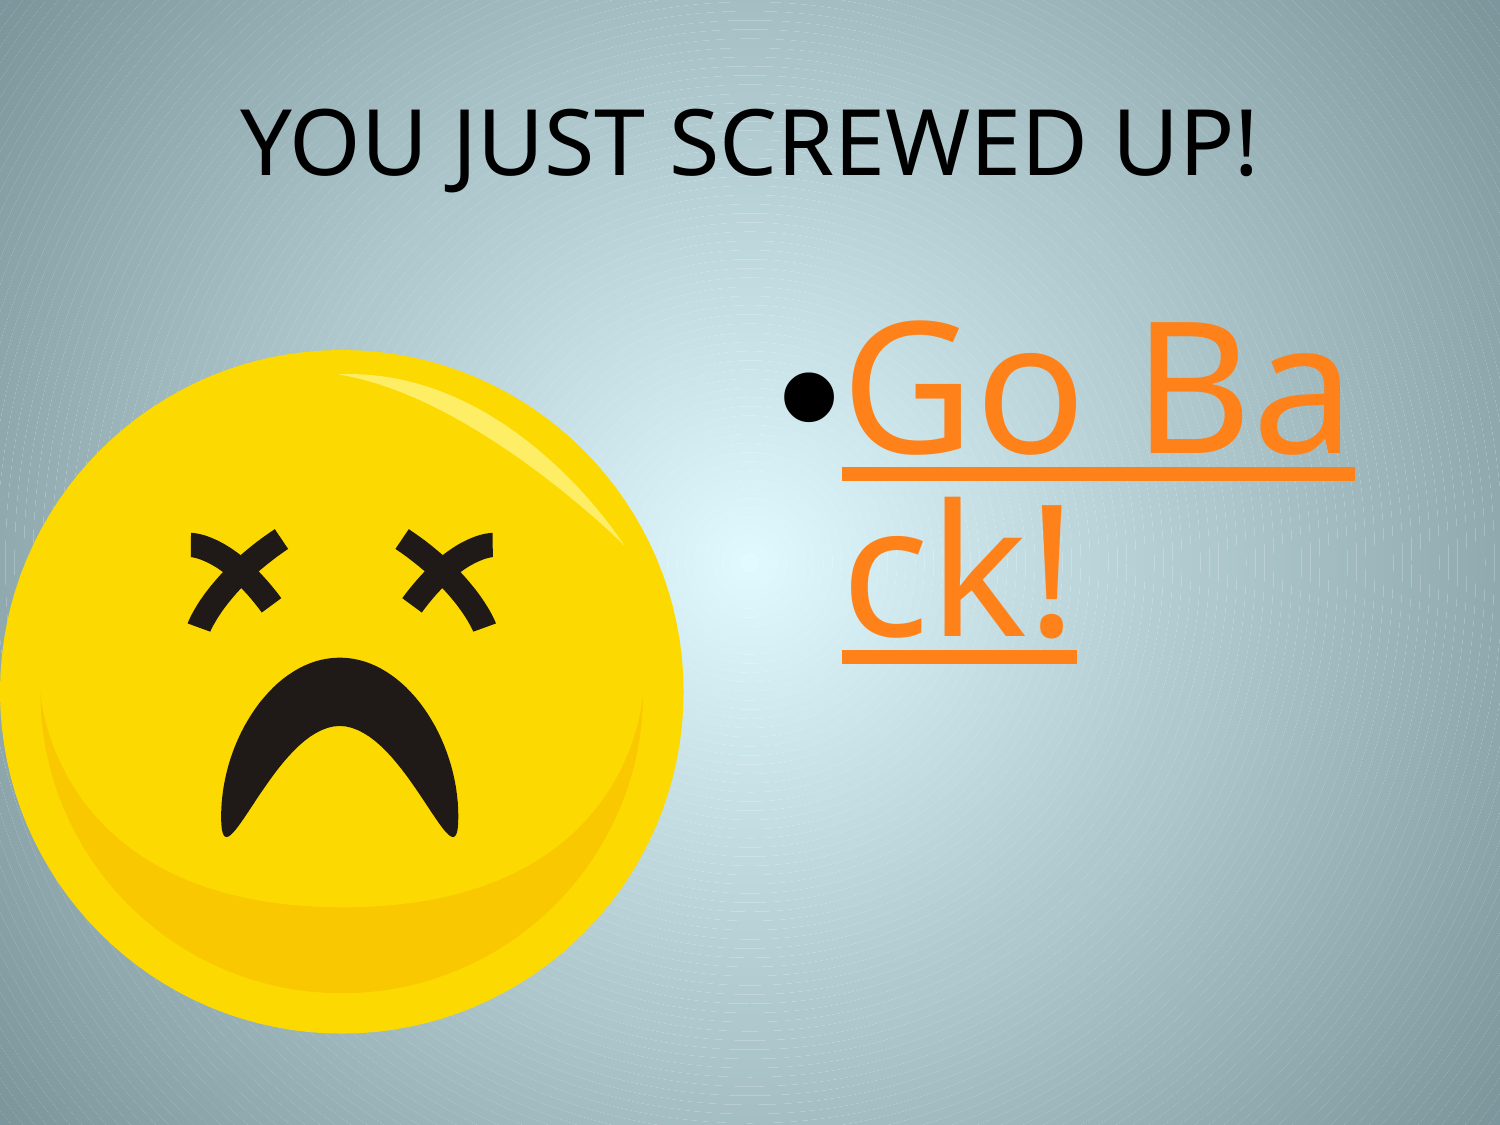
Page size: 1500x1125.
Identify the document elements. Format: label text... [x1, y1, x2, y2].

title YOU JUST SCREWED UP! [75, 45, 1425, 233]
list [0, 349, 684, 1034]
list Go Back! [762, 262, 1425, 1005]
